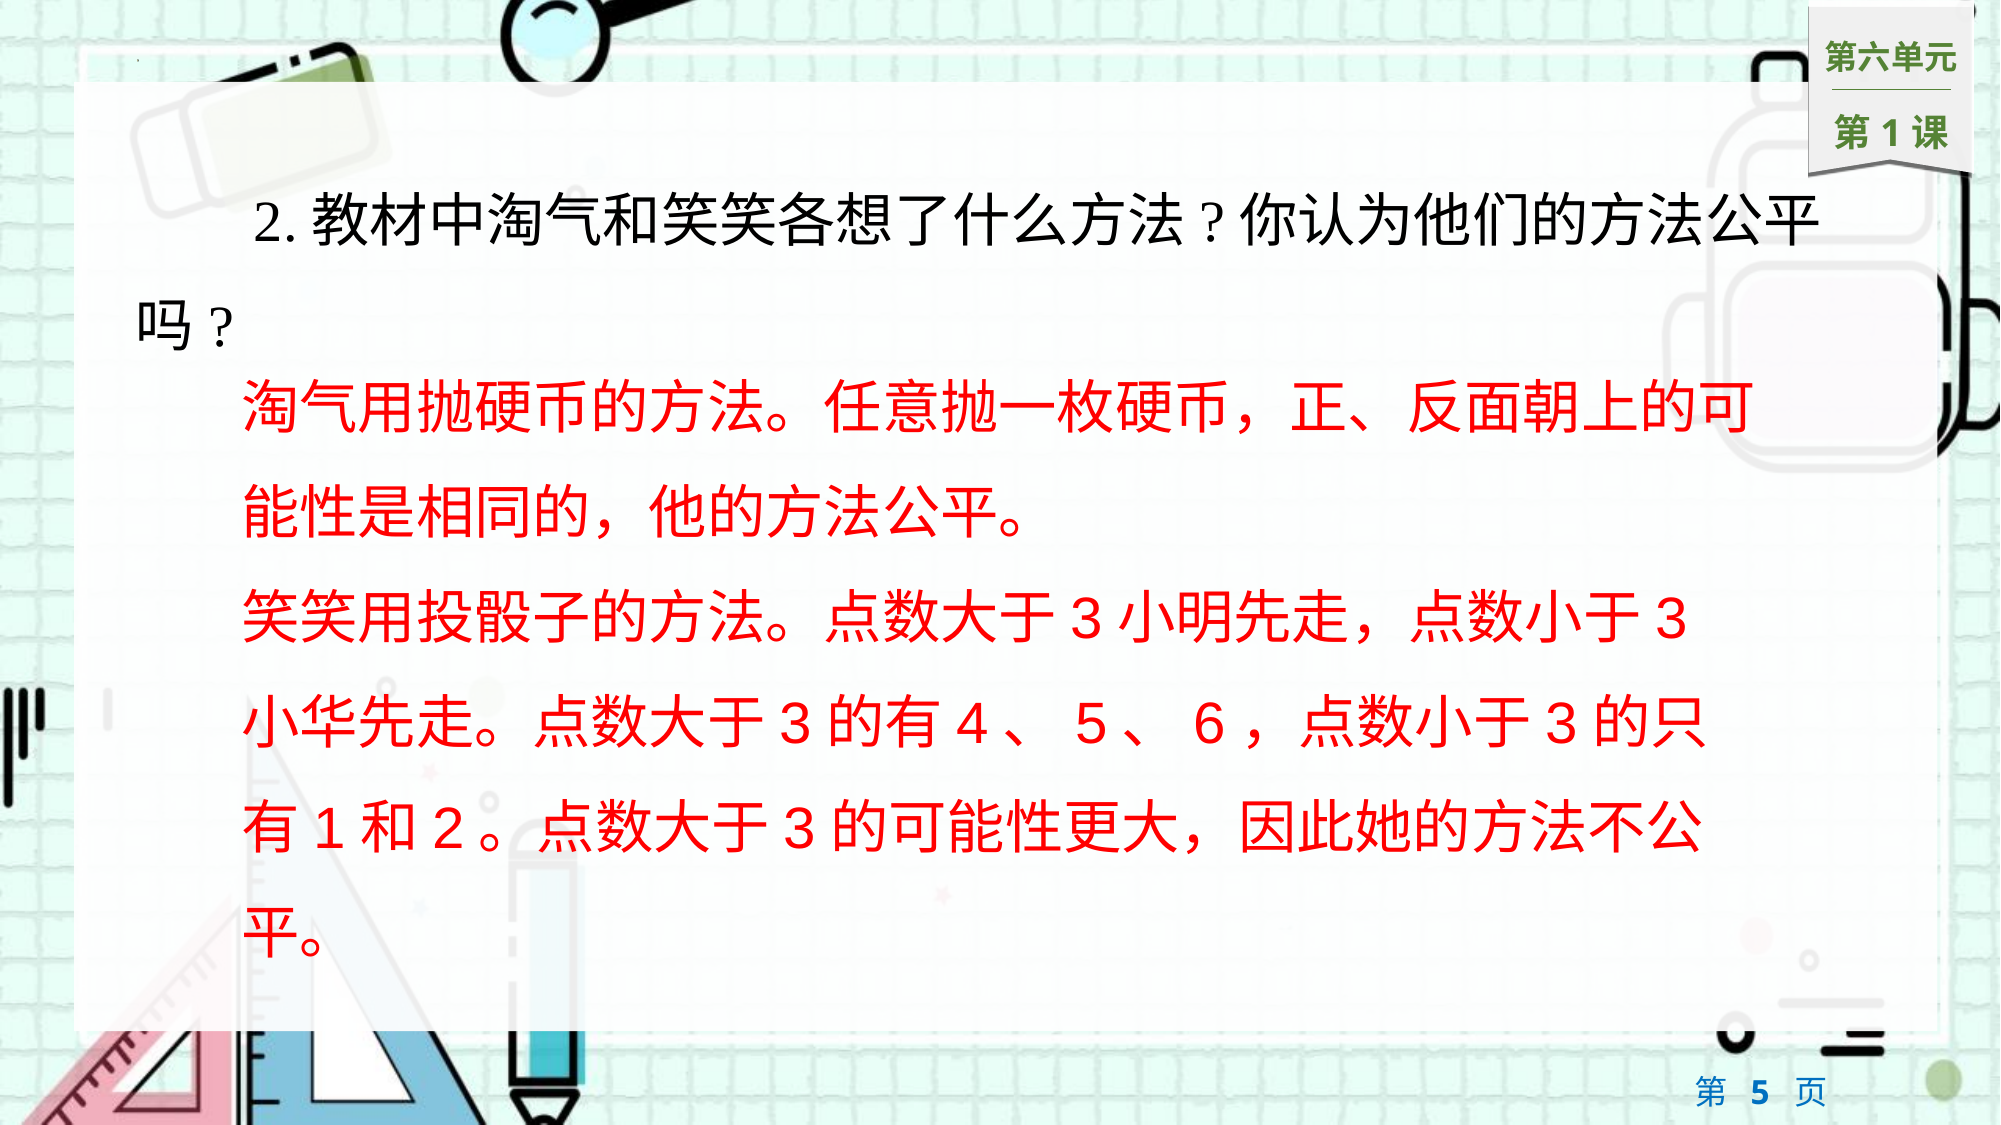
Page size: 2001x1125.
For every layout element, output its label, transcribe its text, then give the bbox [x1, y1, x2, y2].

picture [0, 0, 2000, 1125]
list 淘气用抛硬币的方法。任意抛一枚硬币，正、反面朝上的可能性是相同的，他的方法公平。 笑笑用投骰子的方法。点数大于3小明先走，点数小于3小华先走。点数大于3的有4、5、6，点数小于3的只有1和2。点数大于3的可能性更大，因此她的方法不公平。 [226, 328, 1774, 434]
list 2.教材中淘气和笑笑各想了什么方法?你认为他们的方法公平吗? [121, 140, 1844, 1043]
picture [1938, 168, 1971, 176]
